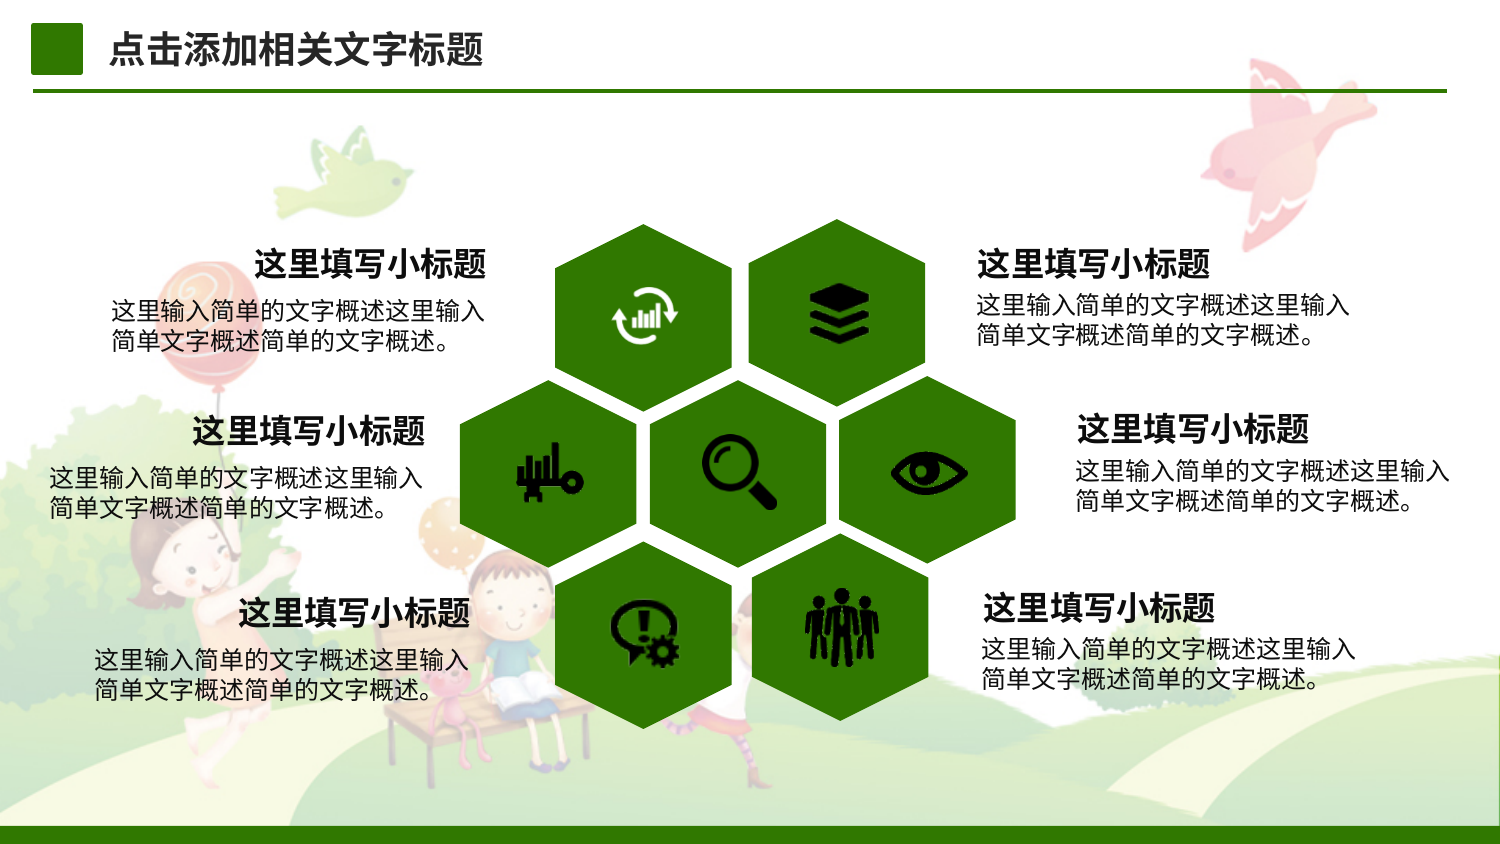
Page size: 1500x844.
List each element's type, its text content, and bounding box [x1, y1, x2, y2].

text_box 这里输入简单的文字概述这里输入简单文字概述简单的文字概述。 [1055, 445, 1487, 525]
text_box [31, 23, 83, 75]
text_box [749, 531, 931, 723]
text_box [553, 222, 734, 414]
text_box 这里填写小标题 [1057, 404, 1442, 459]
text_box 这里填写小标题 [963, 583, 1348, 637]
text_box 这里填写小标题 [172, 406, 451, 460]
text_box [553, 539, 734, 731]
text_box [647, 378, 829, 570]
text_box [746, 217, 928, 409]
text_box 点击添加相关文字标题 [94, 18, 499, 79]
text_box 这里输入简单的文字概述这里输入简单文字概述简单的文字概述。 [74, 634, 506, 715]
text_box 这里输入简单的文字概述这里输入简单文字概述简单的文字概述。 [29, 452, 460, 533]
text_box 这里填写小标题 [957, 239, 1342, 293]
text_box 这里输入简单的文字概述这里输入简单文字概述简单的文字概述。 [91, 285, 522, 366]
text_box 这里填写小标题 [218, 588, 496, 642]
text_box [837, 374, 1018, 566]
picture [0, 0, 1500, 824]
text_box 这里输入简单的文字概述这里输入简单文字概述简单的文字概述。 [962, 624, 1393, 704]
text_box [0, 824, 1500, 844]
text_box 这里填写小标题 [234, 239, 512, 293]
text_box [457, 378, 639, 570]
text_box 这里输入简单的文字概述这里输入简单文字概述简单的文字概述。 [956, 279, 1387, 360]
